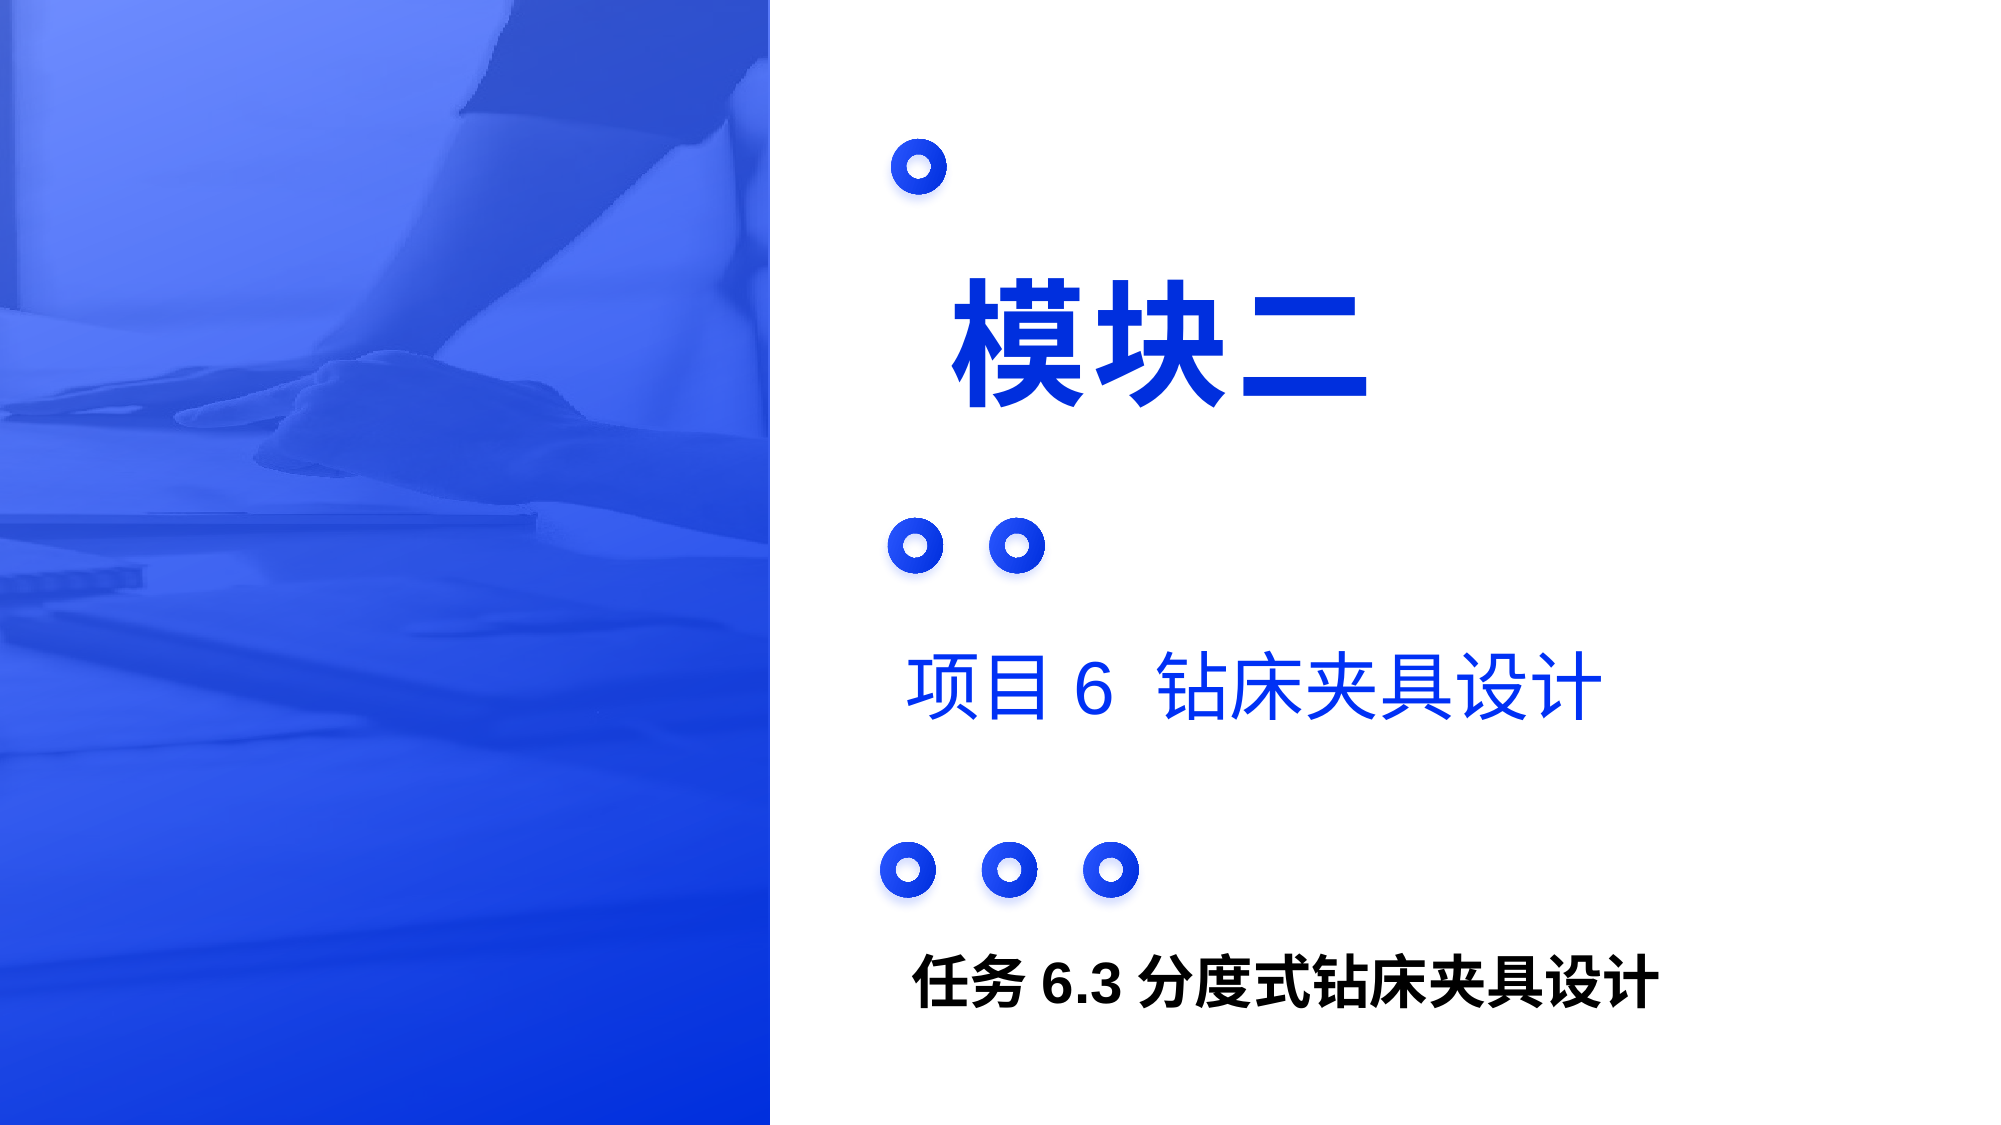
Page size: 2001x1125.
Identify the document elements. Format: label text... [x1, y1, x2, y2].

text_box [1082, 841, 1140, 899]
text_box [980, 841, 1039, 899]
text_box 模块二 [934, 250, 1703, 369]
picture [0, 0, 768, 1125]
text_box [879, 841, 937, 899]
text_box 任务6.3分度式钻床夹具设计 [896, 938, 1881, 1023]
text_box [988, 516, 1046, 575]
text_box [890, 137, 948, 196]
text_box [886, 516, 945, 575]
text_box 项目6 钻床夹具设计 [890, 587, 1847, 913]
